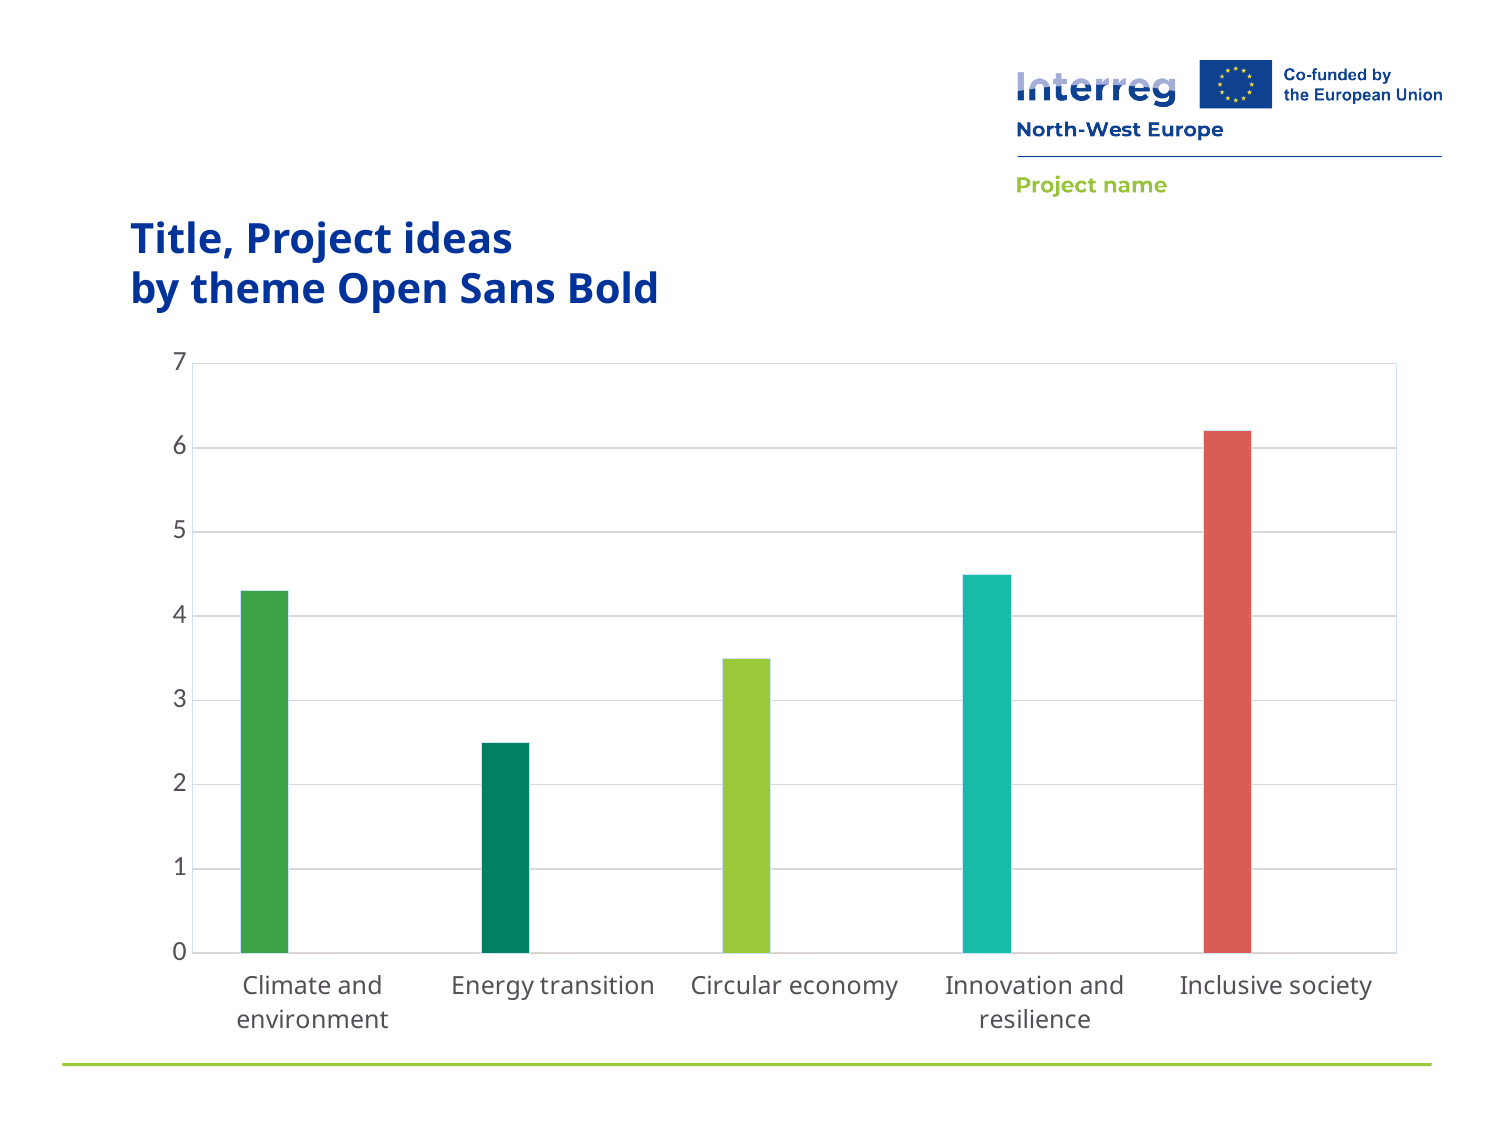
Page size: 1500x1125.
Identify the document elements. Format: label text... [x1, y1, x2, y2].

chart [153, 246, 1399, 1045]
picture [958, 0, 1500, 252]
text_box Title, Project ideas by theme Open Sans Bold [115, 204, 859, 352]
